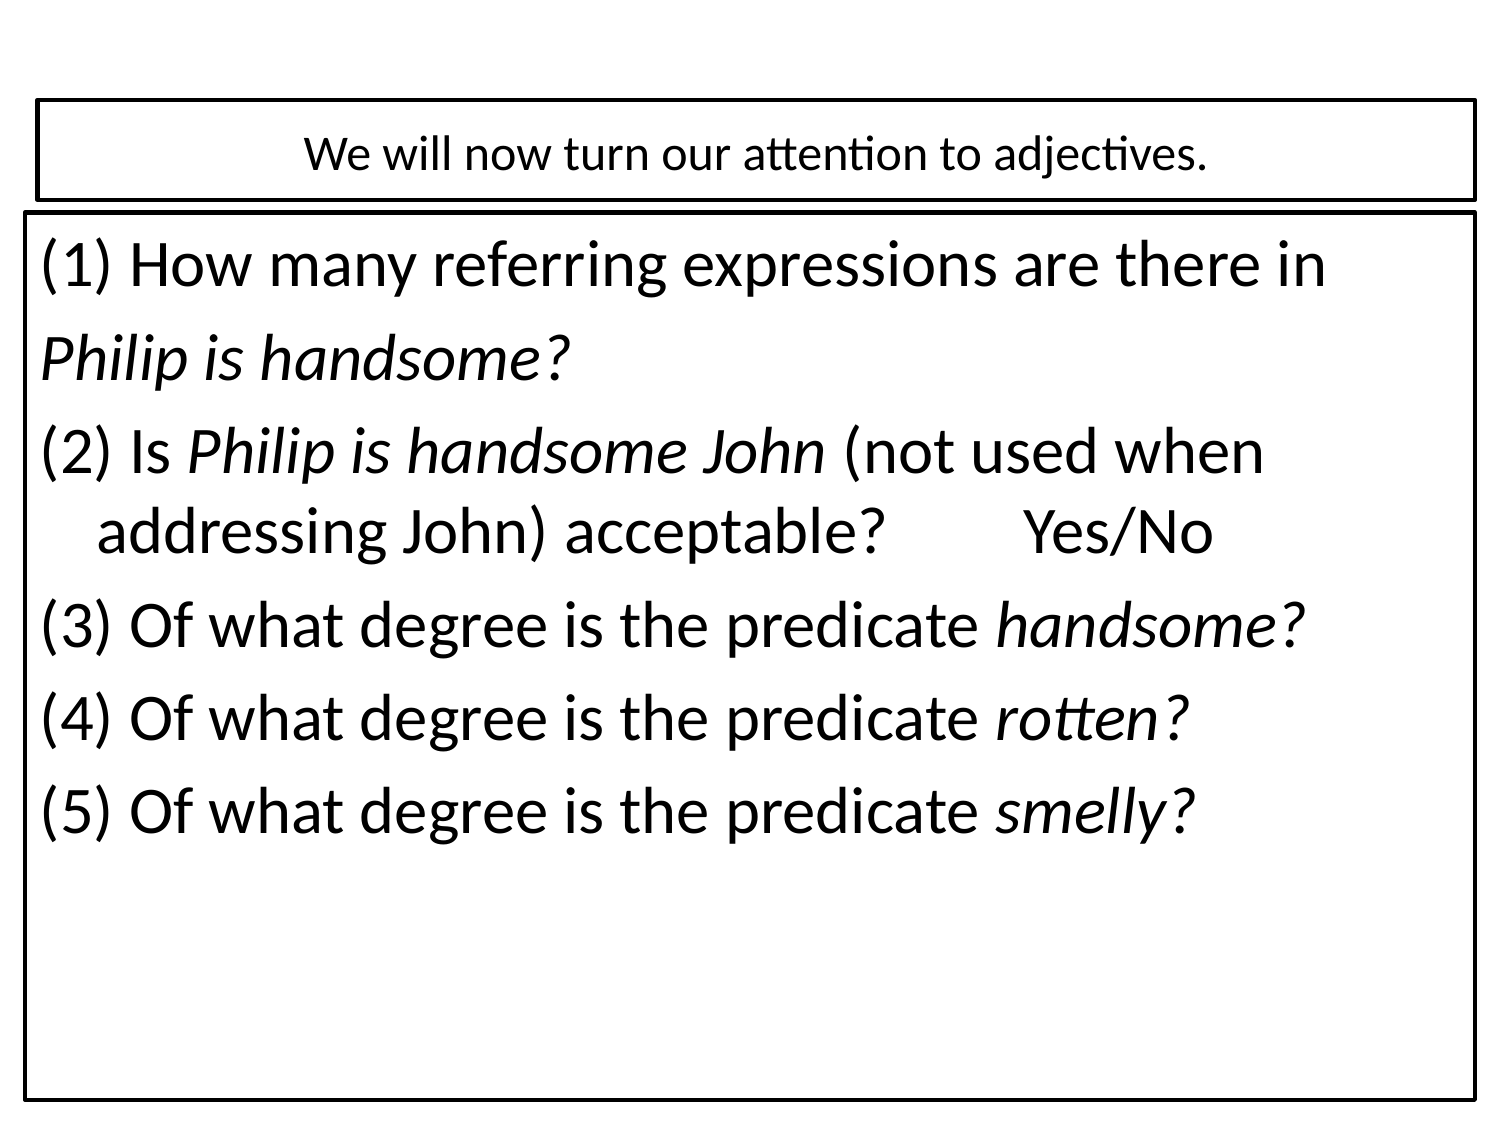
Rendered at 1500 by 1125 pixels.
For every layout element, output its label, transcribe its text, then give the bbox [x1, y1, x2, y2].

list (1) How many referring expressions are there in Philip is handsome? (2) Is Philip is handsome John (not used when addressing John) acceptable? Yes/No (3) Of what degree is the predicate handsome? (4) Of what degree is the predicate rotten? (5) Of what degree is the predicate smelly? [23, 210, 1477, 1102]
title We will now turn our attention to adjectives. [35, 98, 1477, 202]
